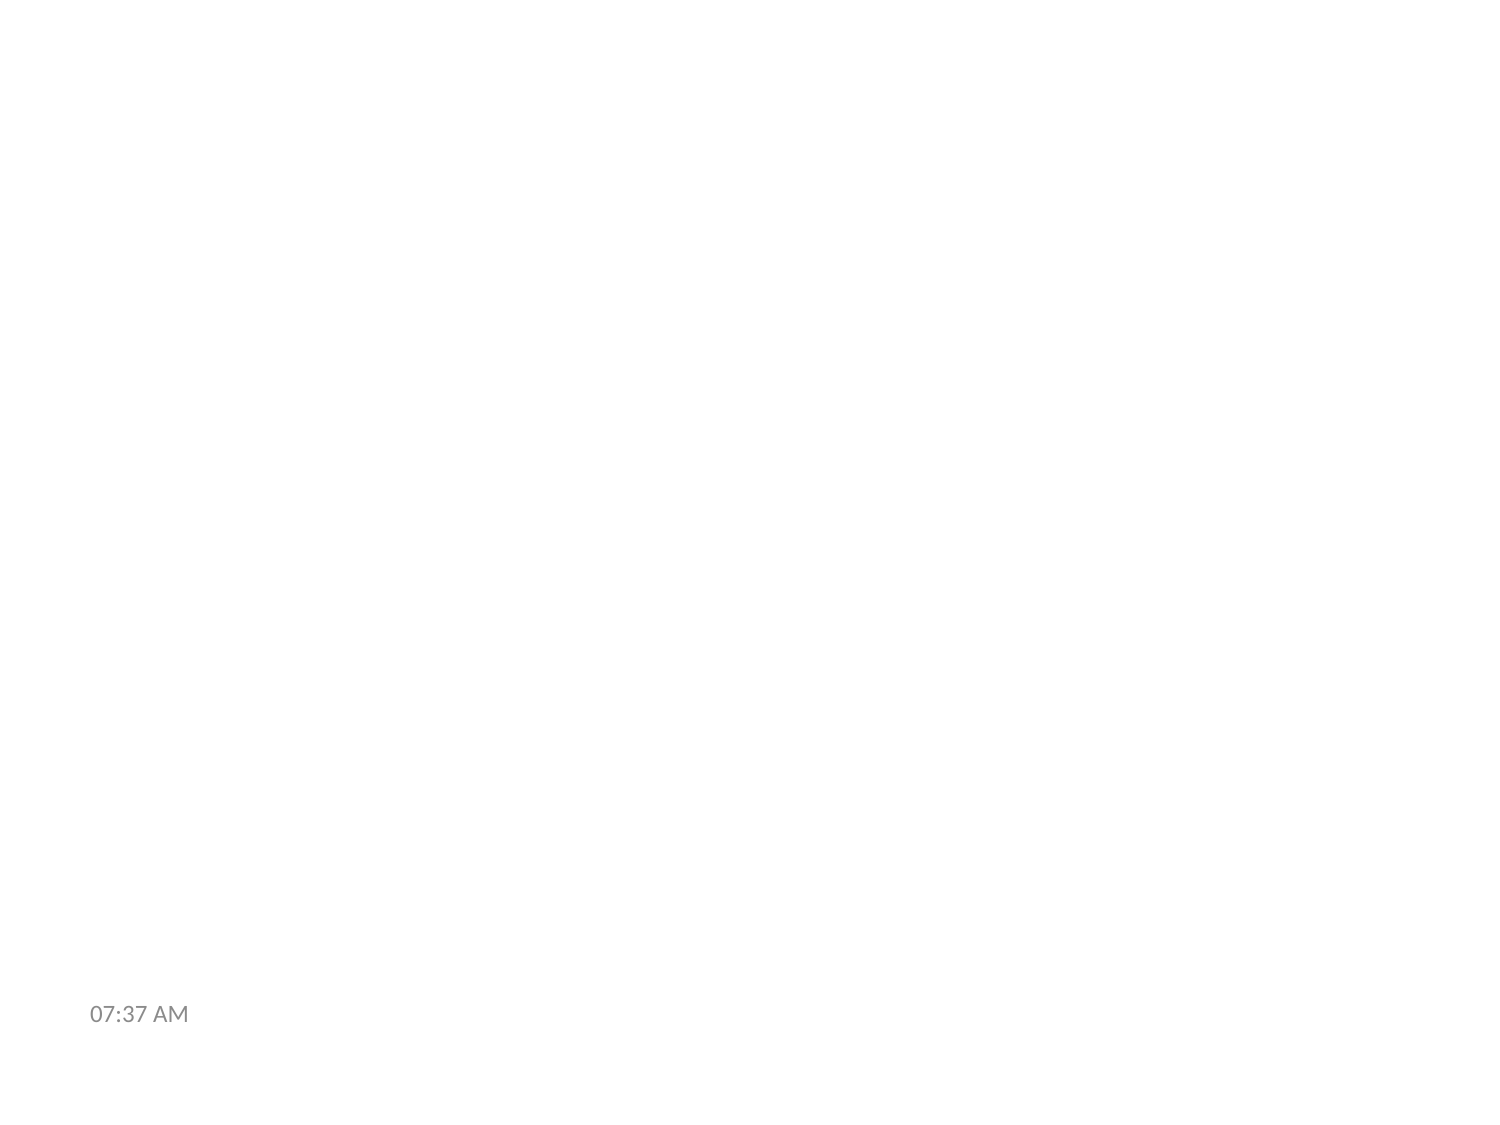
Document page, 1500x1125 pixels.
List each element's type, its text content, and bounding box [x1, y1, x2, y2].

text_box 3:35 PM [75, 982, 425, 1043]
